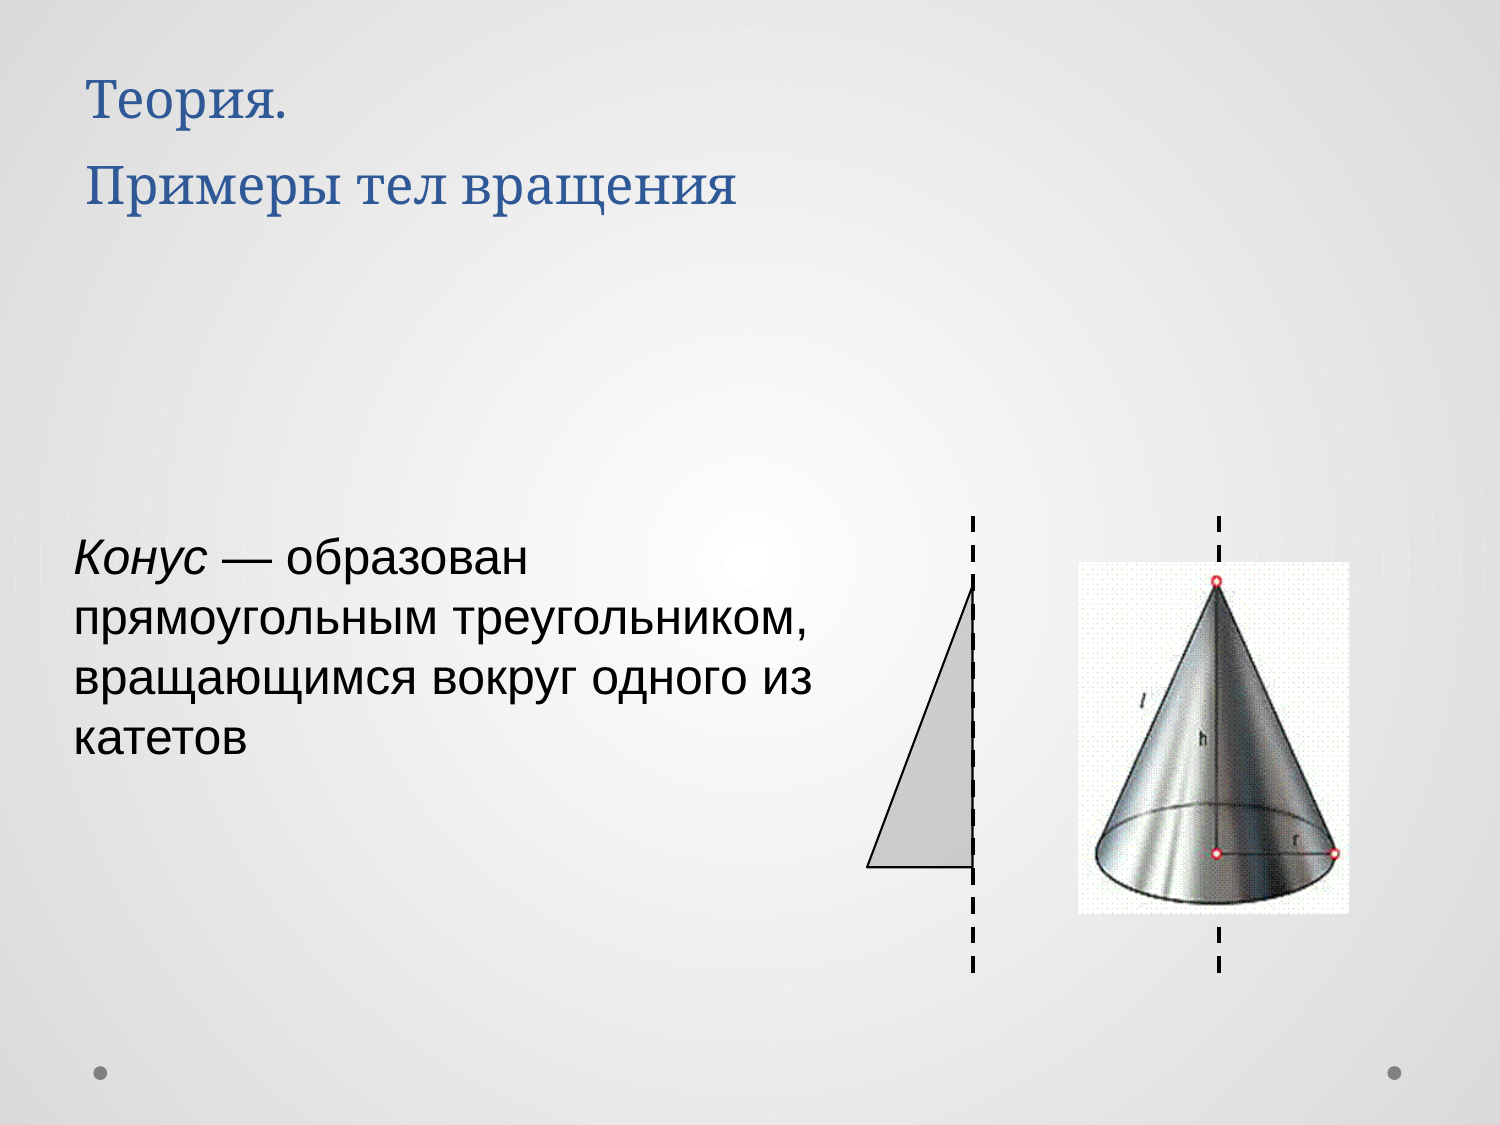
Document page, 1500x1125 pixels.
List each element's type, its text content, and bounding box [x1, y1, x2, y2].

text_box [866, 515, 973, 973]
text_box Конус — образован прямоугольным треугольником, вращающимся вокруг одного из катетов [58, 456, 856, 892]
title Теория. Примеры тел вращения [70, 35, 1421, 223]
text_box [1077, 515, 1350, 973]
